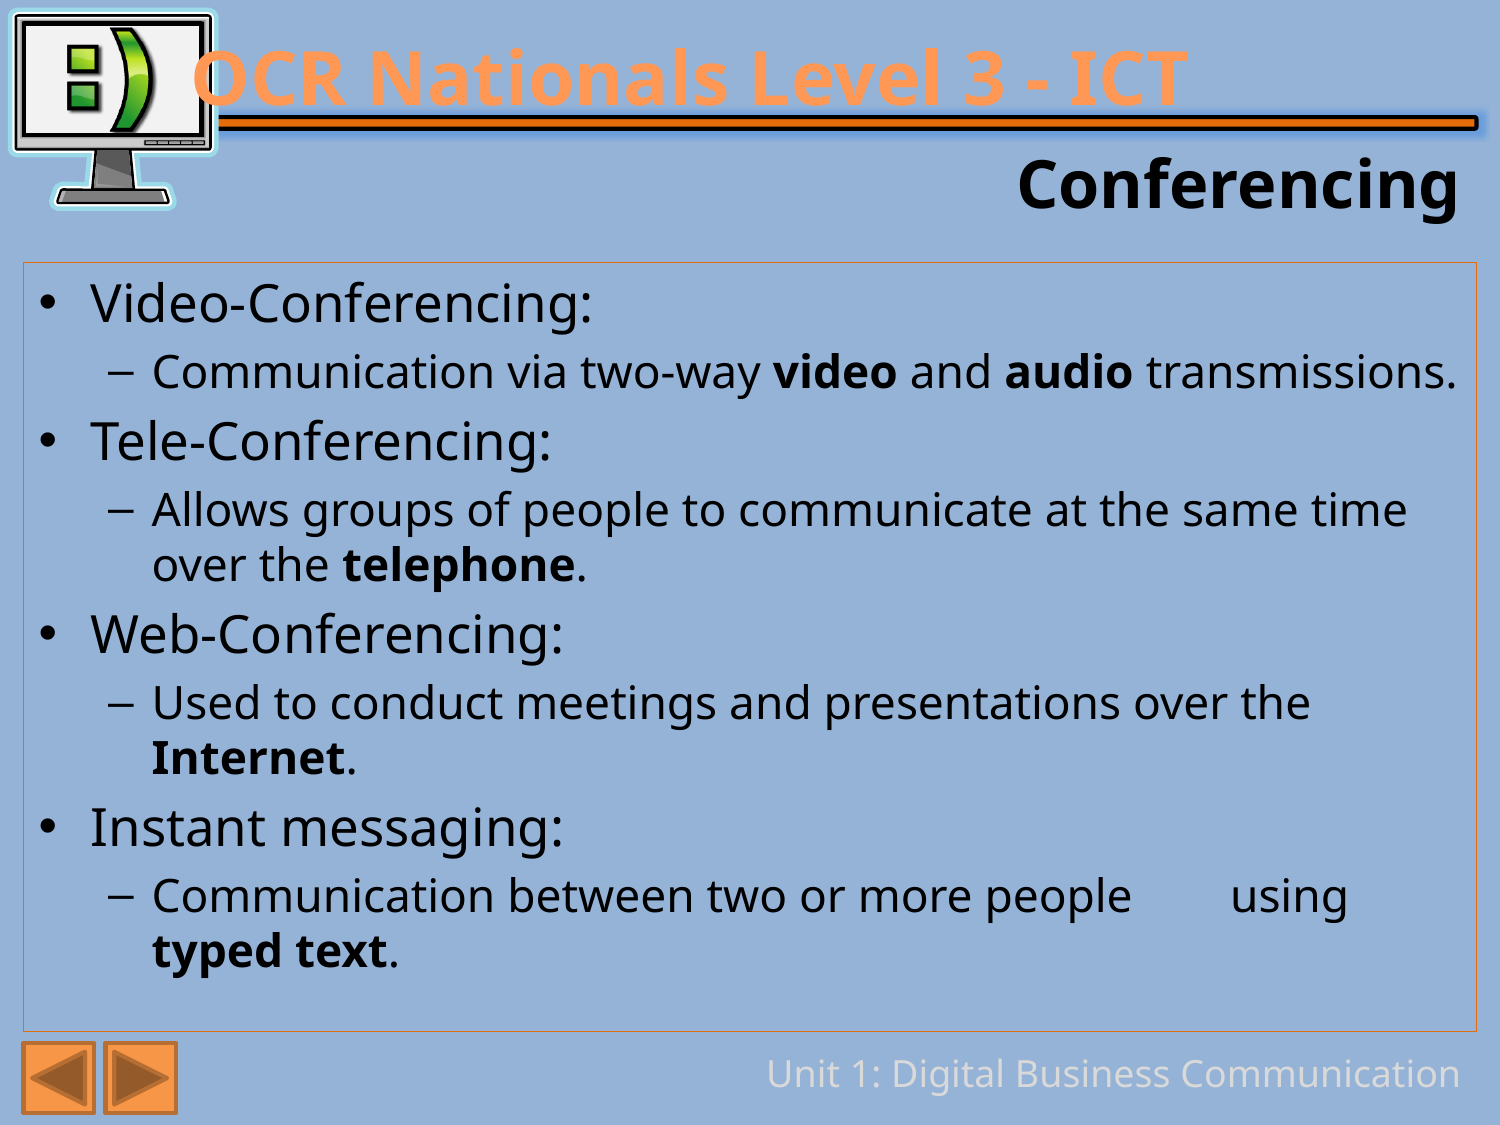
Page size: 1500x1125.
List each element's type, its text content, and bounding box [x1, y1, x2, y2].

list Video-Conferencing: Communication via two-way video and audio transmissions. Tele-Conferencing: Allows groups of people to communicate at the same time over the telephone. Web-Conferencing: Used to conduct meetings and presentations over the Internet. Instant messaging: Communication between two or more people using typed text. [23, 262, 1477, 1032]
picture [48, 21, 172, 139]
title Conferencing [187, 117, 1477, 247]
